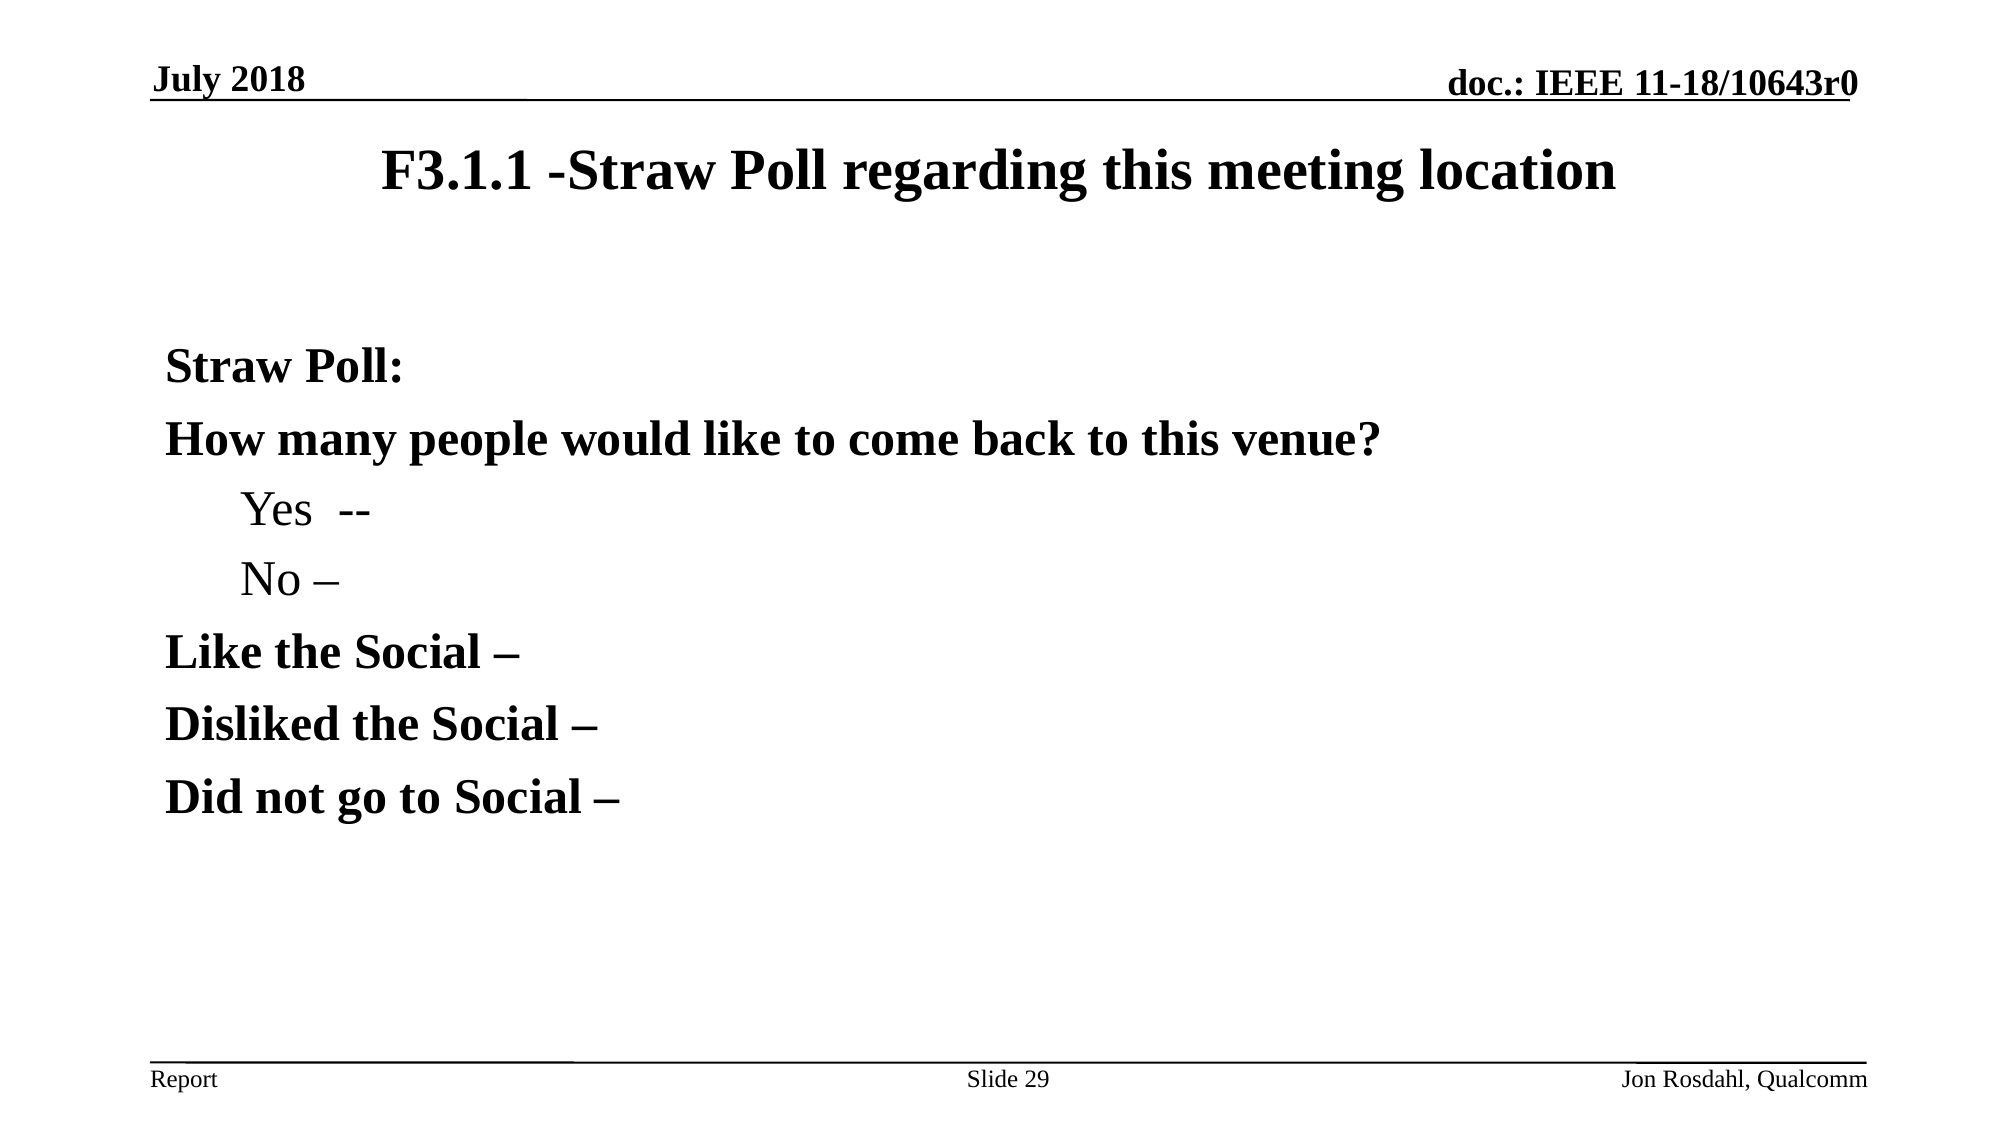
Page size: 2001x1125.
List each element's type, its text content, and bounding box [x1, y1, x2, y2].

footer Jon Rosdahl, Qualcomm [1171, 1061, 1869, 1093]
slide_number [152, 54, 563, 100]
list Straw Poll: How many people would like to come back to this venue? Yes -- No – Like the Social – Disliked the Social – Did not go to Social – [149, 324, 1850, 1000]
title F3.1.1 -Straw Poll regarding this meeting location [362, 112, 1638, 221]
slide_number Slide 29 [950, 1061, 1067, 1123]
